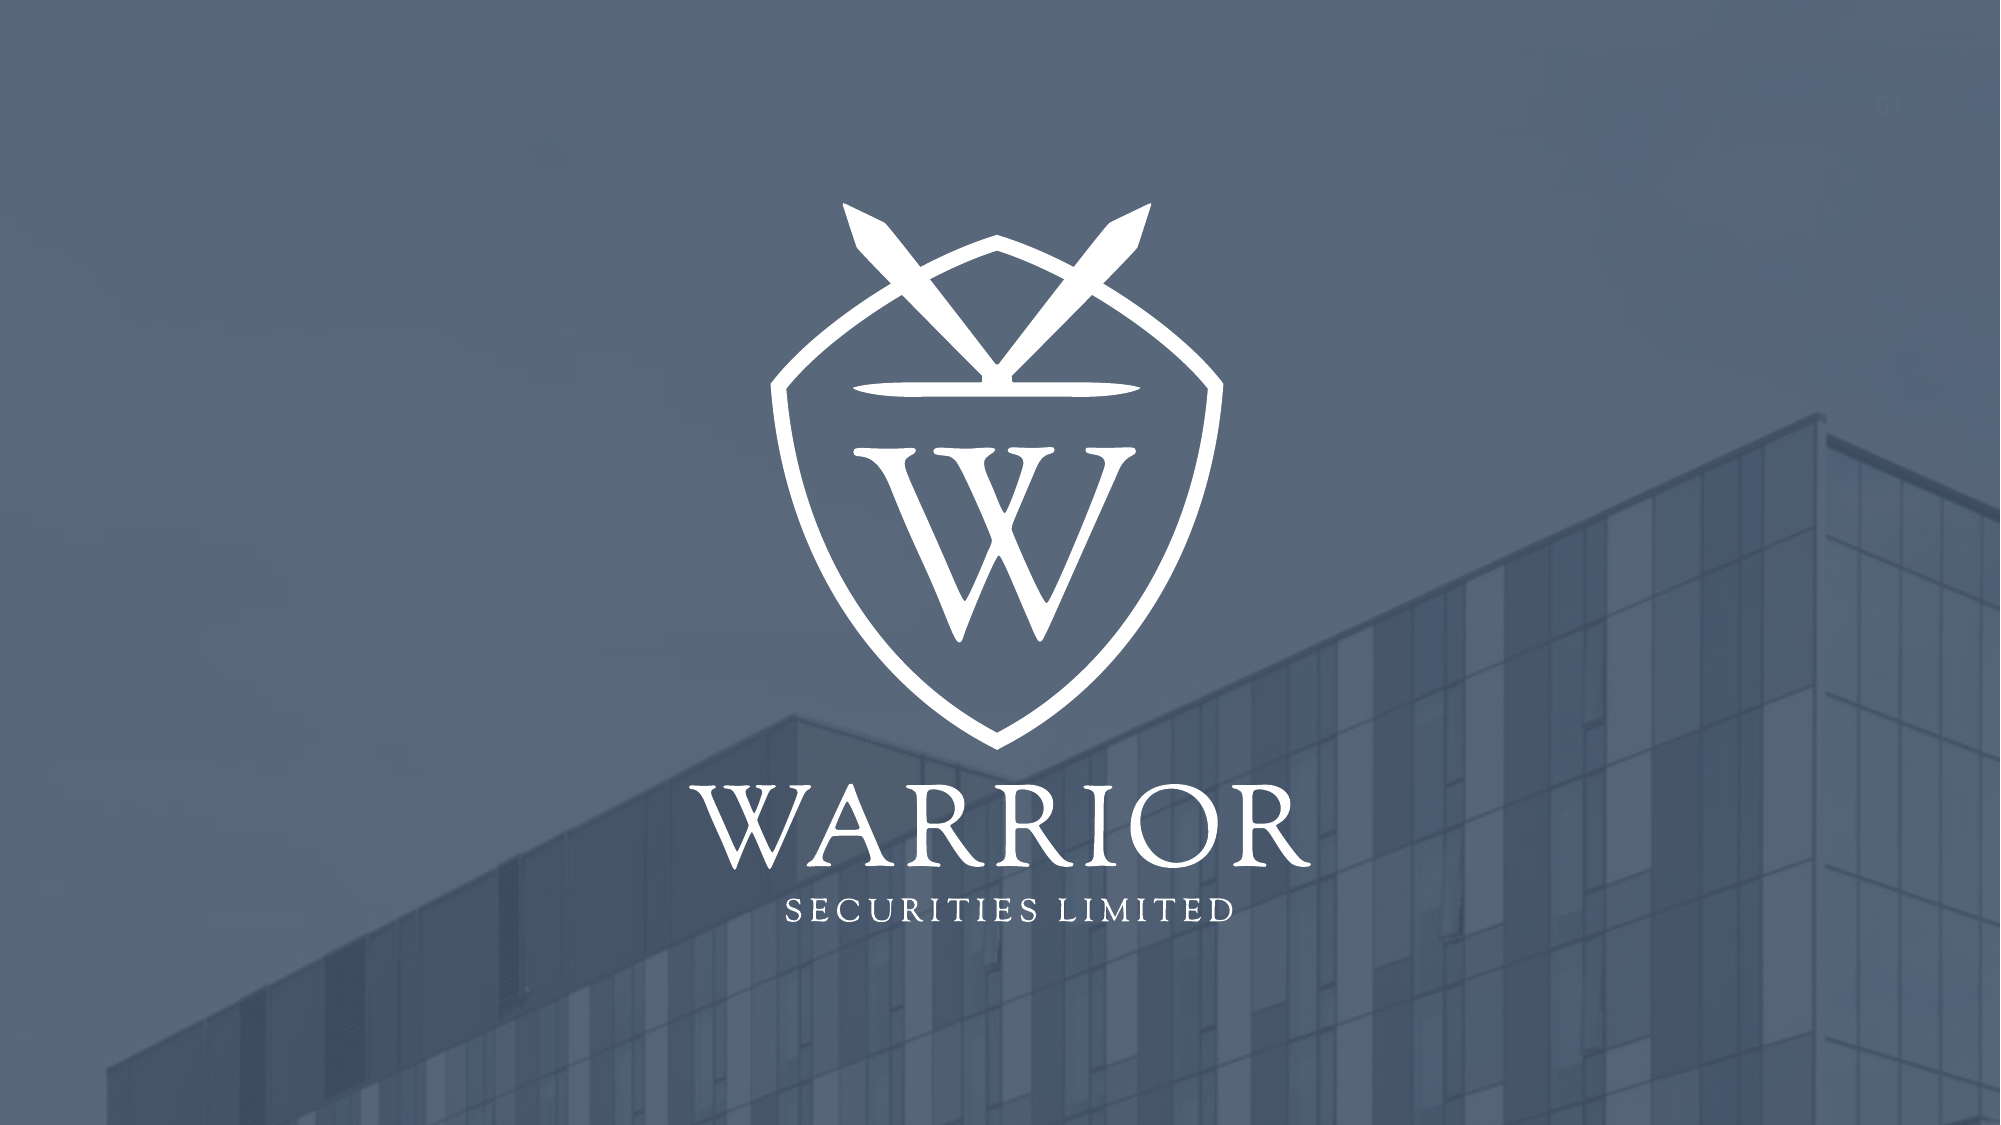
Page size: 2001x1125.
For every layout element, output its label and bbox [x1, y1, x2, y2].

text_box [688, 202, 1311, 923]
picture [0, 0, 2000, 1125]
